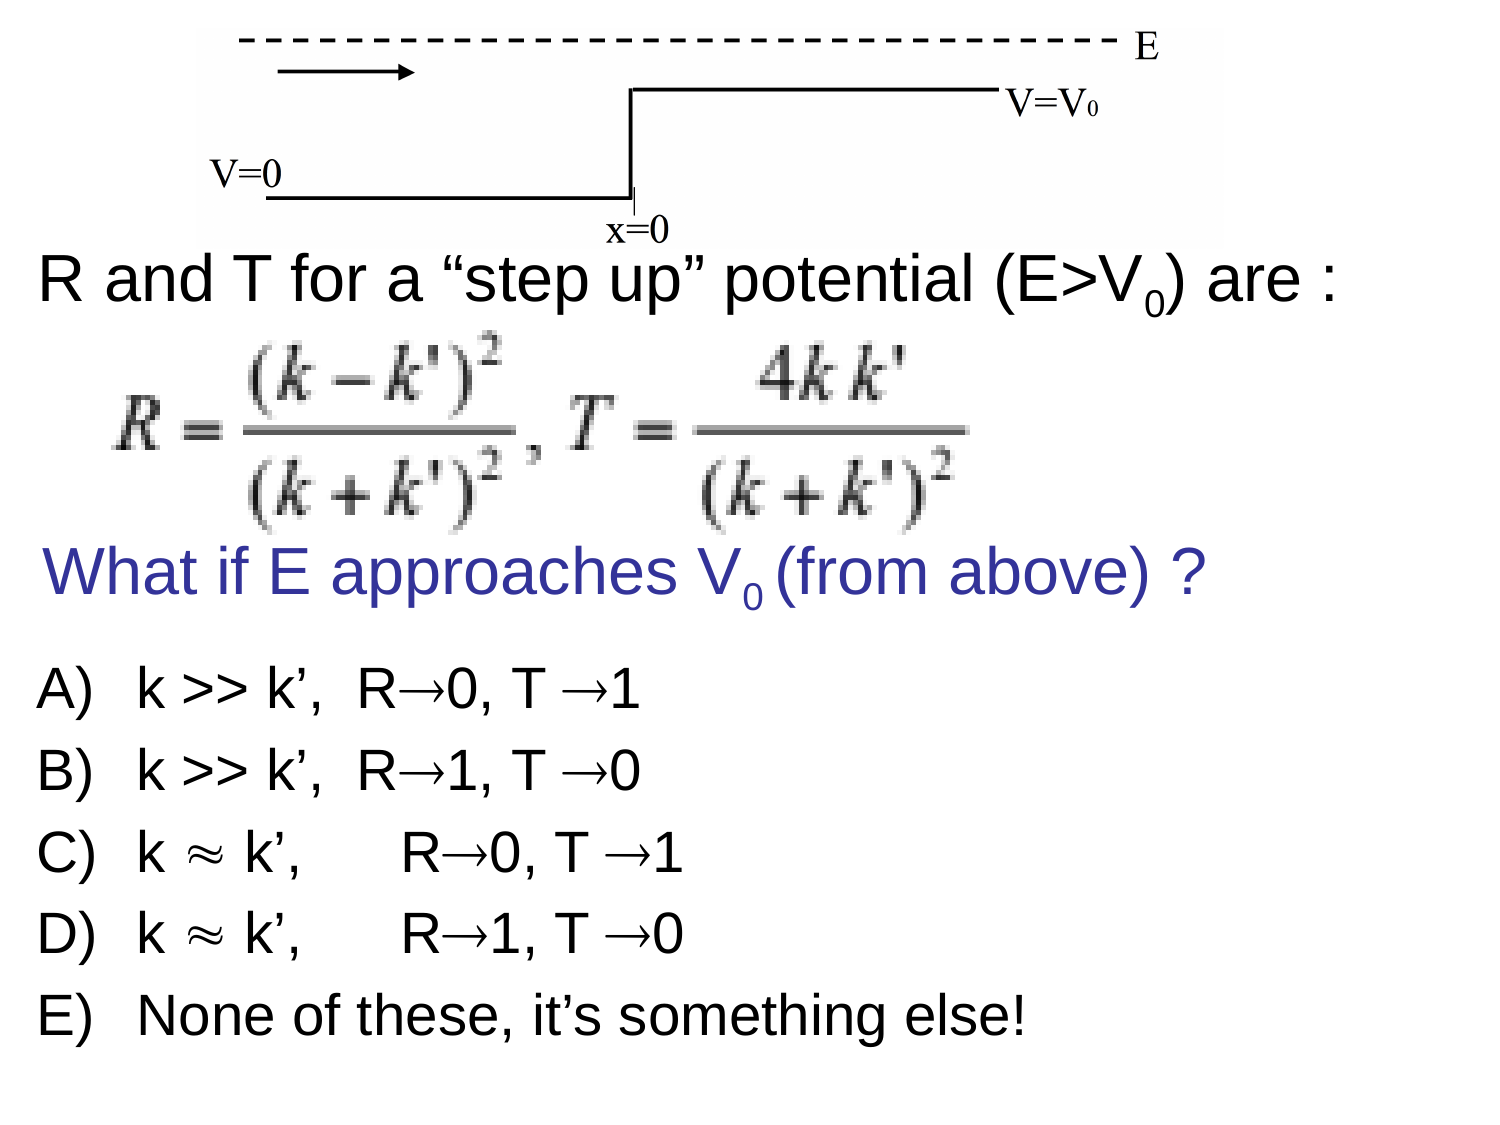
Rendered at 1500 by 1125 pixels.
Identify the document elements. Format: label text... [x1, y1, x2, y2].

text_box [102, 309, 980, 537]
list k >> k’, R0, T 1 k >> k’, R1, T 0 k  k’, R0, T 1 k  k’, R1, T 0 None of these, it’s something else! [21, 642, 1476, 914]
title R and T for a “step up” potential (E>V0) are : [22, 226, 1469, 404]
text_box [196, 28, 1224, 249]
text_box What if E approaches V0 (from above) ? [27, 520, 1474, 620]
